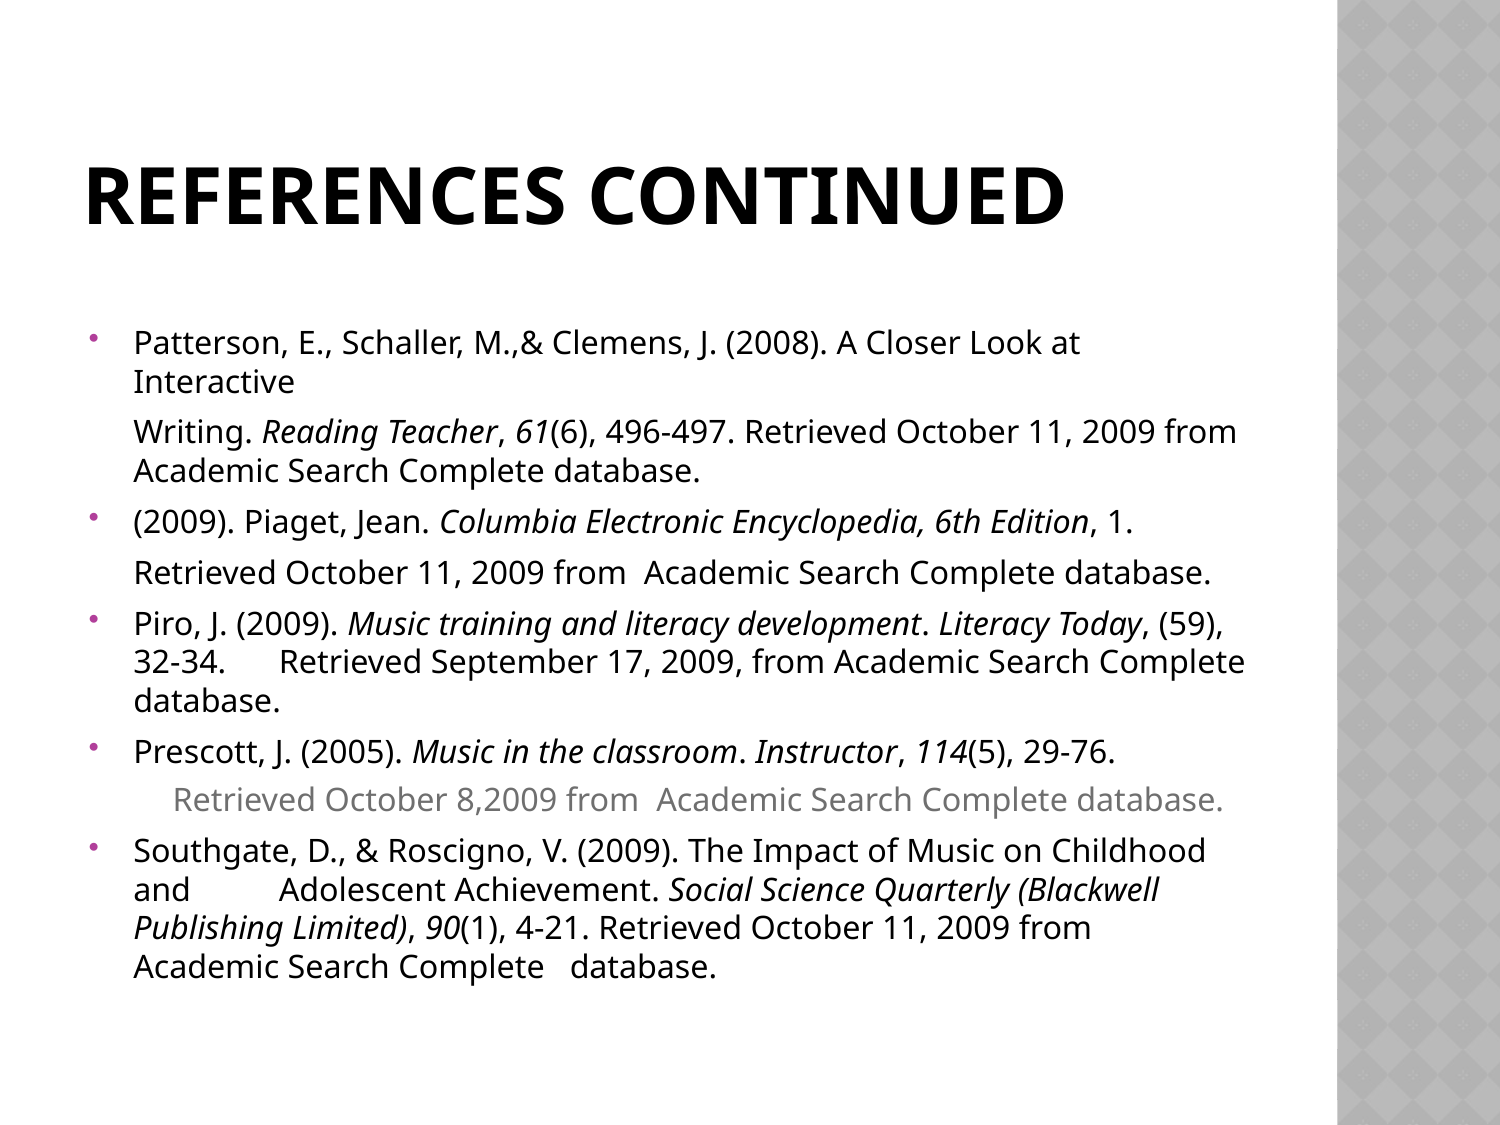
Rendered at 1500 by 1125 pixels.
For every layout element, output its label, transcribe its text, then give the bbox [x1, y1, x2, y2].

list Patterson, E., Schaller, M.,& Clemens, J. (2008). A Closer Look at Interactive Writing. Reading Teacher, 61(6), 496-497. Retrieved October 11, 2009 from Academic Search Complete database. (2009). Piaget, Jean. Columbia Electronic Encyclopedia, 6th Edition, 1. Retrieved October 11, 2009 from Academic Search Complete database. Piro, J. (2009). Music training and literacy development. Literacy Today, (59), 32-34. Retrieved September 17, 2009, from Academic Search Complete database. Prescott, J. (2005). Music in the classroom. Instructor, 114(5), 29-76. Retrieved October 8,2009 from Academic Search Complete database. Southgate, D., & Roscigno, V. (2009). The Impact of Music on Childhood and Adolescent Achievement. Social Science Quarterly (Blackwell Publishing Limited), 90(1), 4-21. Retrieved October 11, 2009 from Academic Search Complete database. [75, 264, 1263, 1059]
title References continued [75, 52, 1263, 240]
